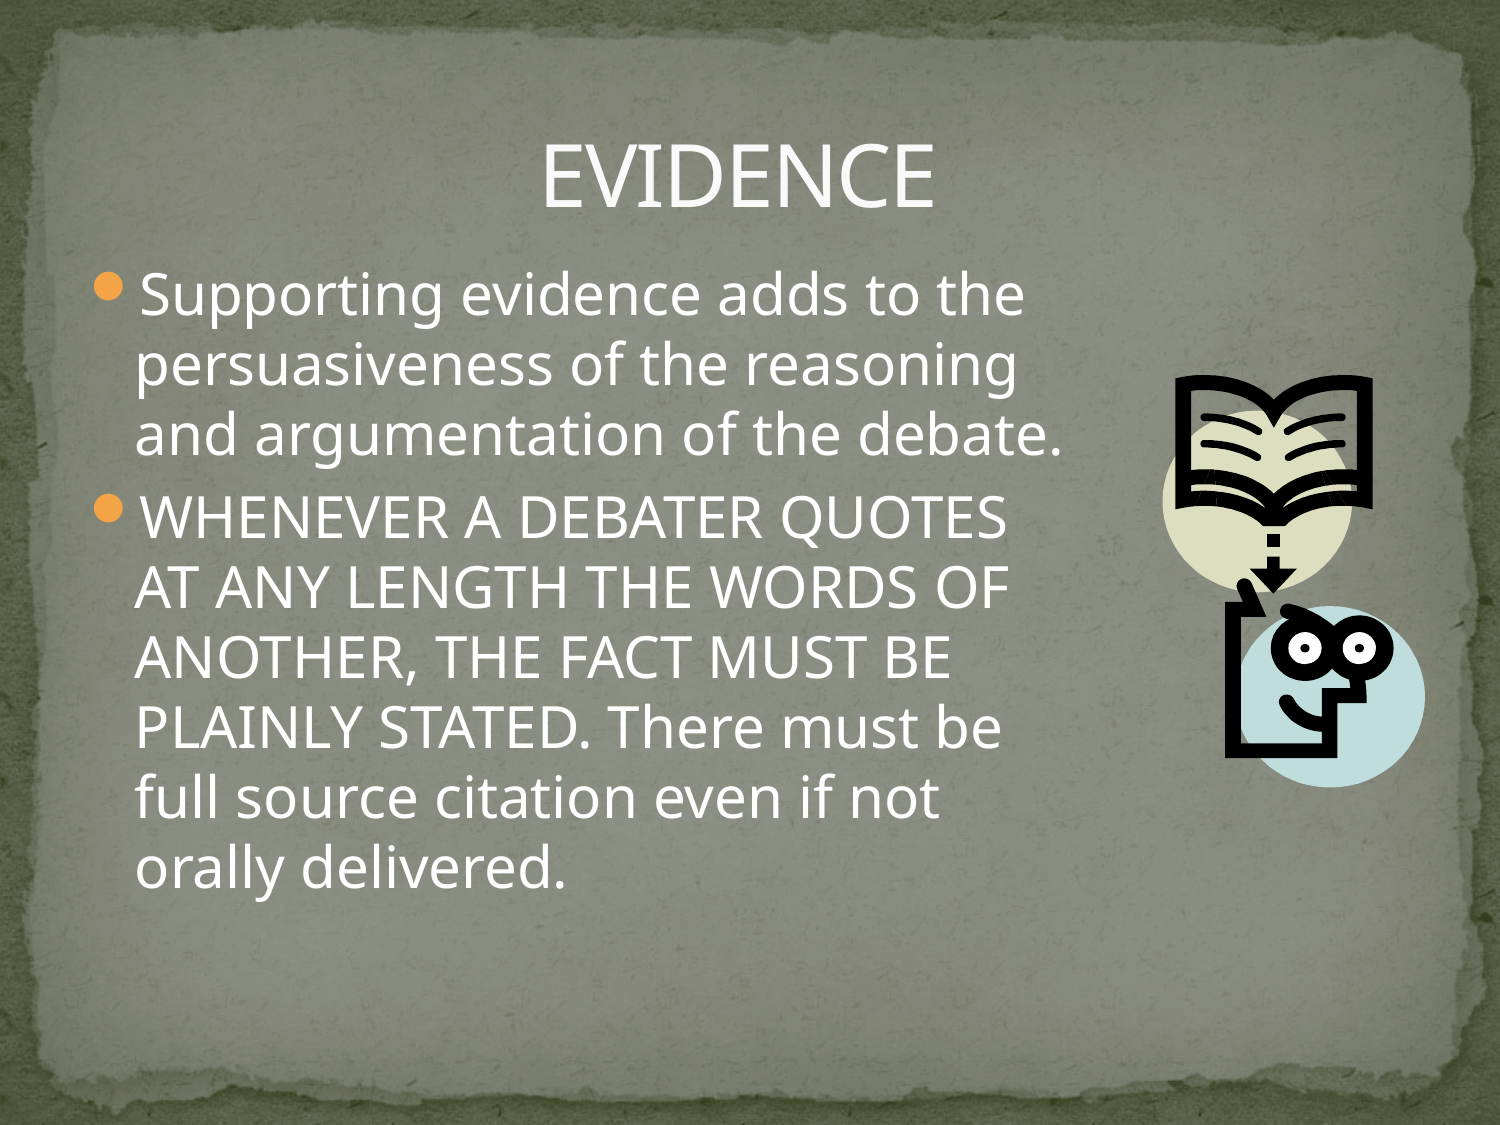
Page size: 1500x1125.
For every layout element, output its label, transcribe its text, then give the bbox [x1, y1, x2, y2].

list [1165, 377, 1424, 786]
title EVIDENCE [74, 45, 1425, 233]
list Supporting evidence adds to the persuasiveness of the reasoning and argumentation of the debate. WHENEVER A DEBATER QUOTES AT ANY LENGTH THE WORDS OF ANOTHER, THE FACT MUST BE PLAINLY STATED. There must be full source citation even if not orally delivered. [75, 249, 1100, 1005]
